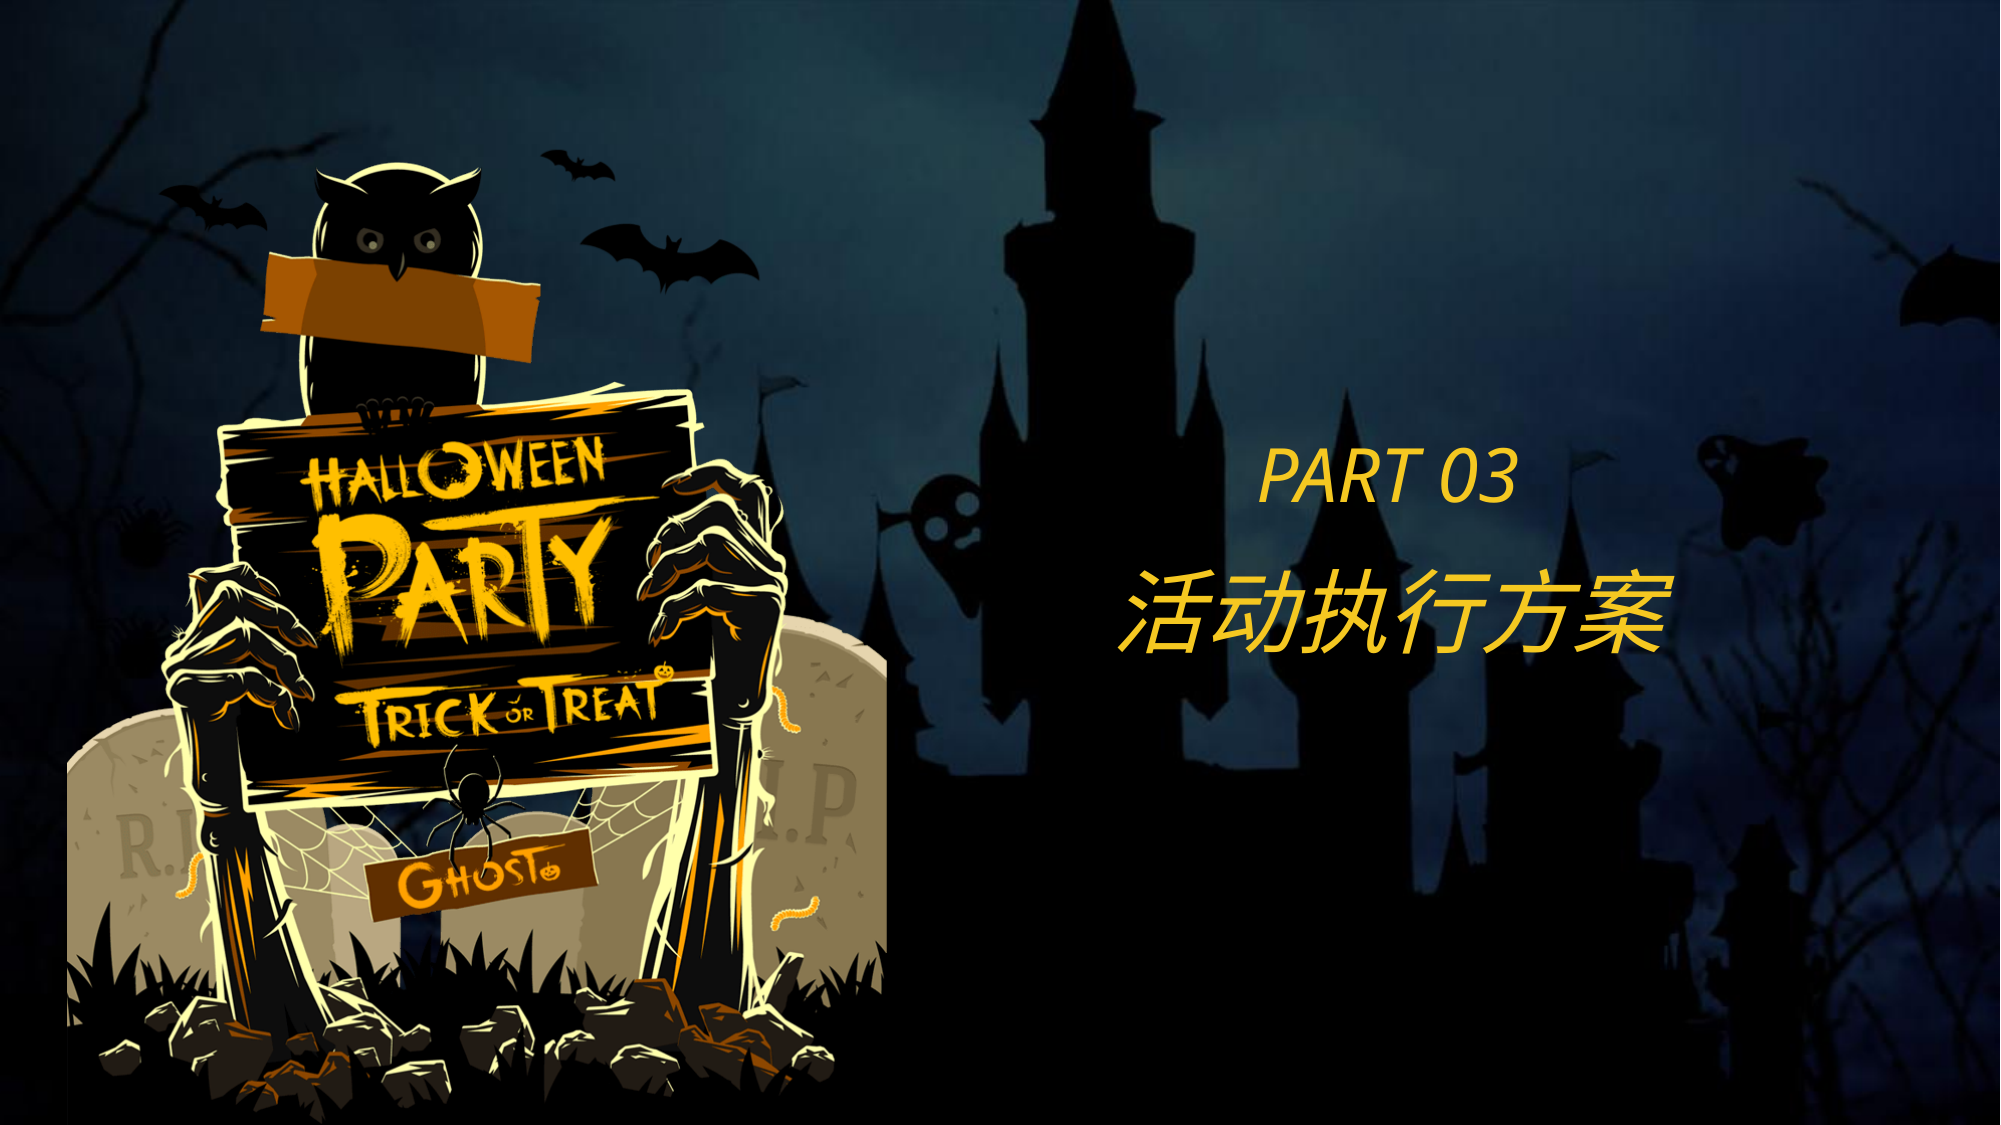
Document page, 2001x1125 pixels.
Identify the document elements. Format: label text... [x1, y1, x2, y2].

text_box 活动执行方案 [1097, 547, 1842, 673]
picture [0, 0, 2000, 1125]
text_box PART 03 [1241, 420, 1732, 525]
